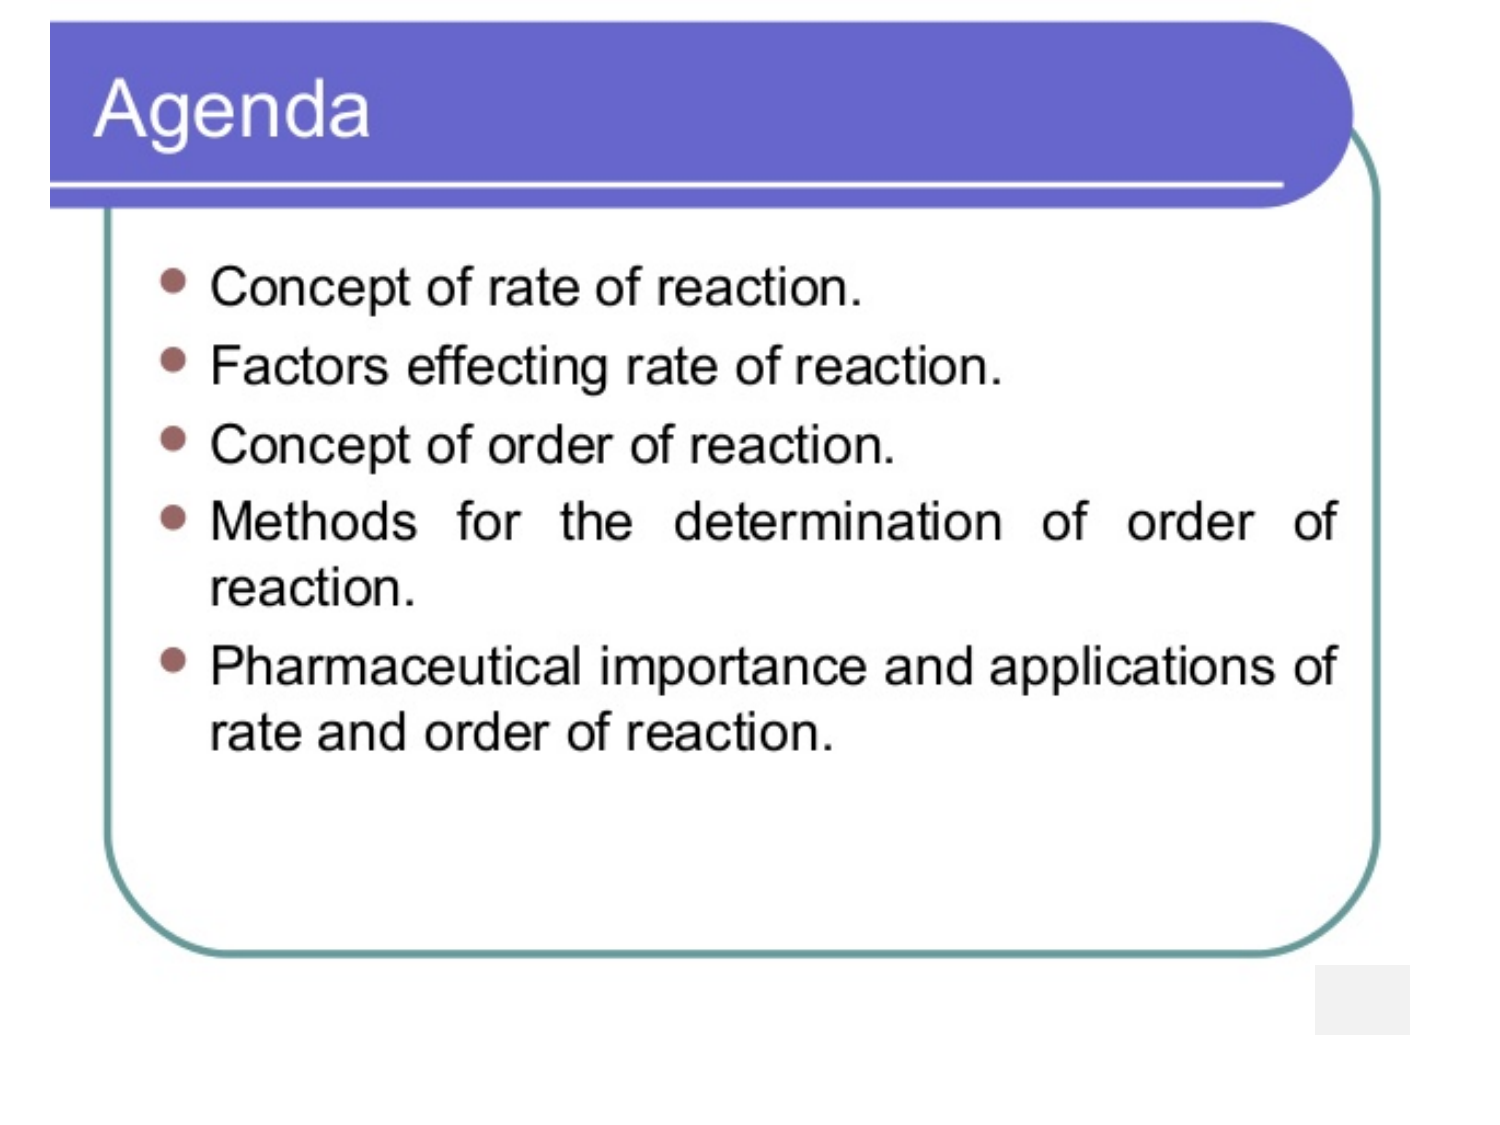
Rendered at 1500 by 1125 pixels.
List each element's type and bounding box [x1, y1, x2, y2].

text_box [49, 0, 1447, 1049]
